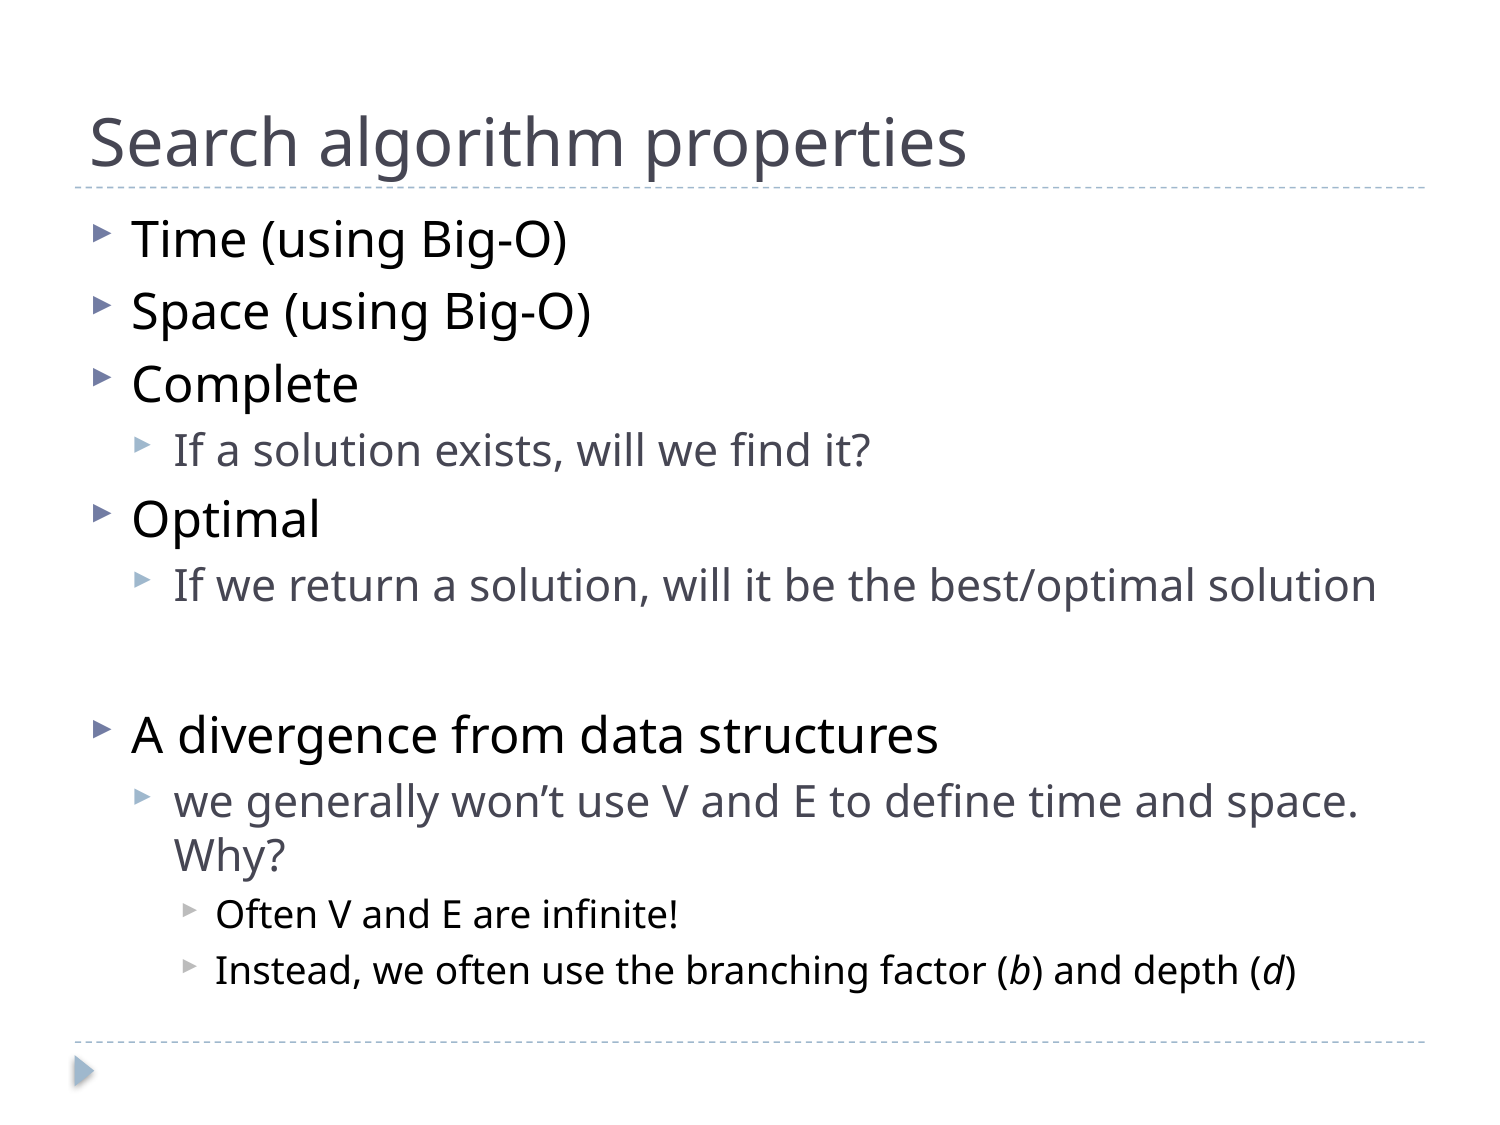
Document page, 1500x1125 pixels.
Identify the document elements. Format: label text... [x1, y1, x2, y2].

list Time (using Big-O) Space (using Big-O) Complete If a solution exists, will we find it? Optimal If we return a solution, will it be the best/optimal solution A divergence from data structures we generally won’t use V and E to define time and space. Why? Often V and E are infinite! Instead, we often use the branching factor (b) and depth (d) [75, 200, 1425, 1010]
title Search algorithm properties [75, 24, 1425, 188]
